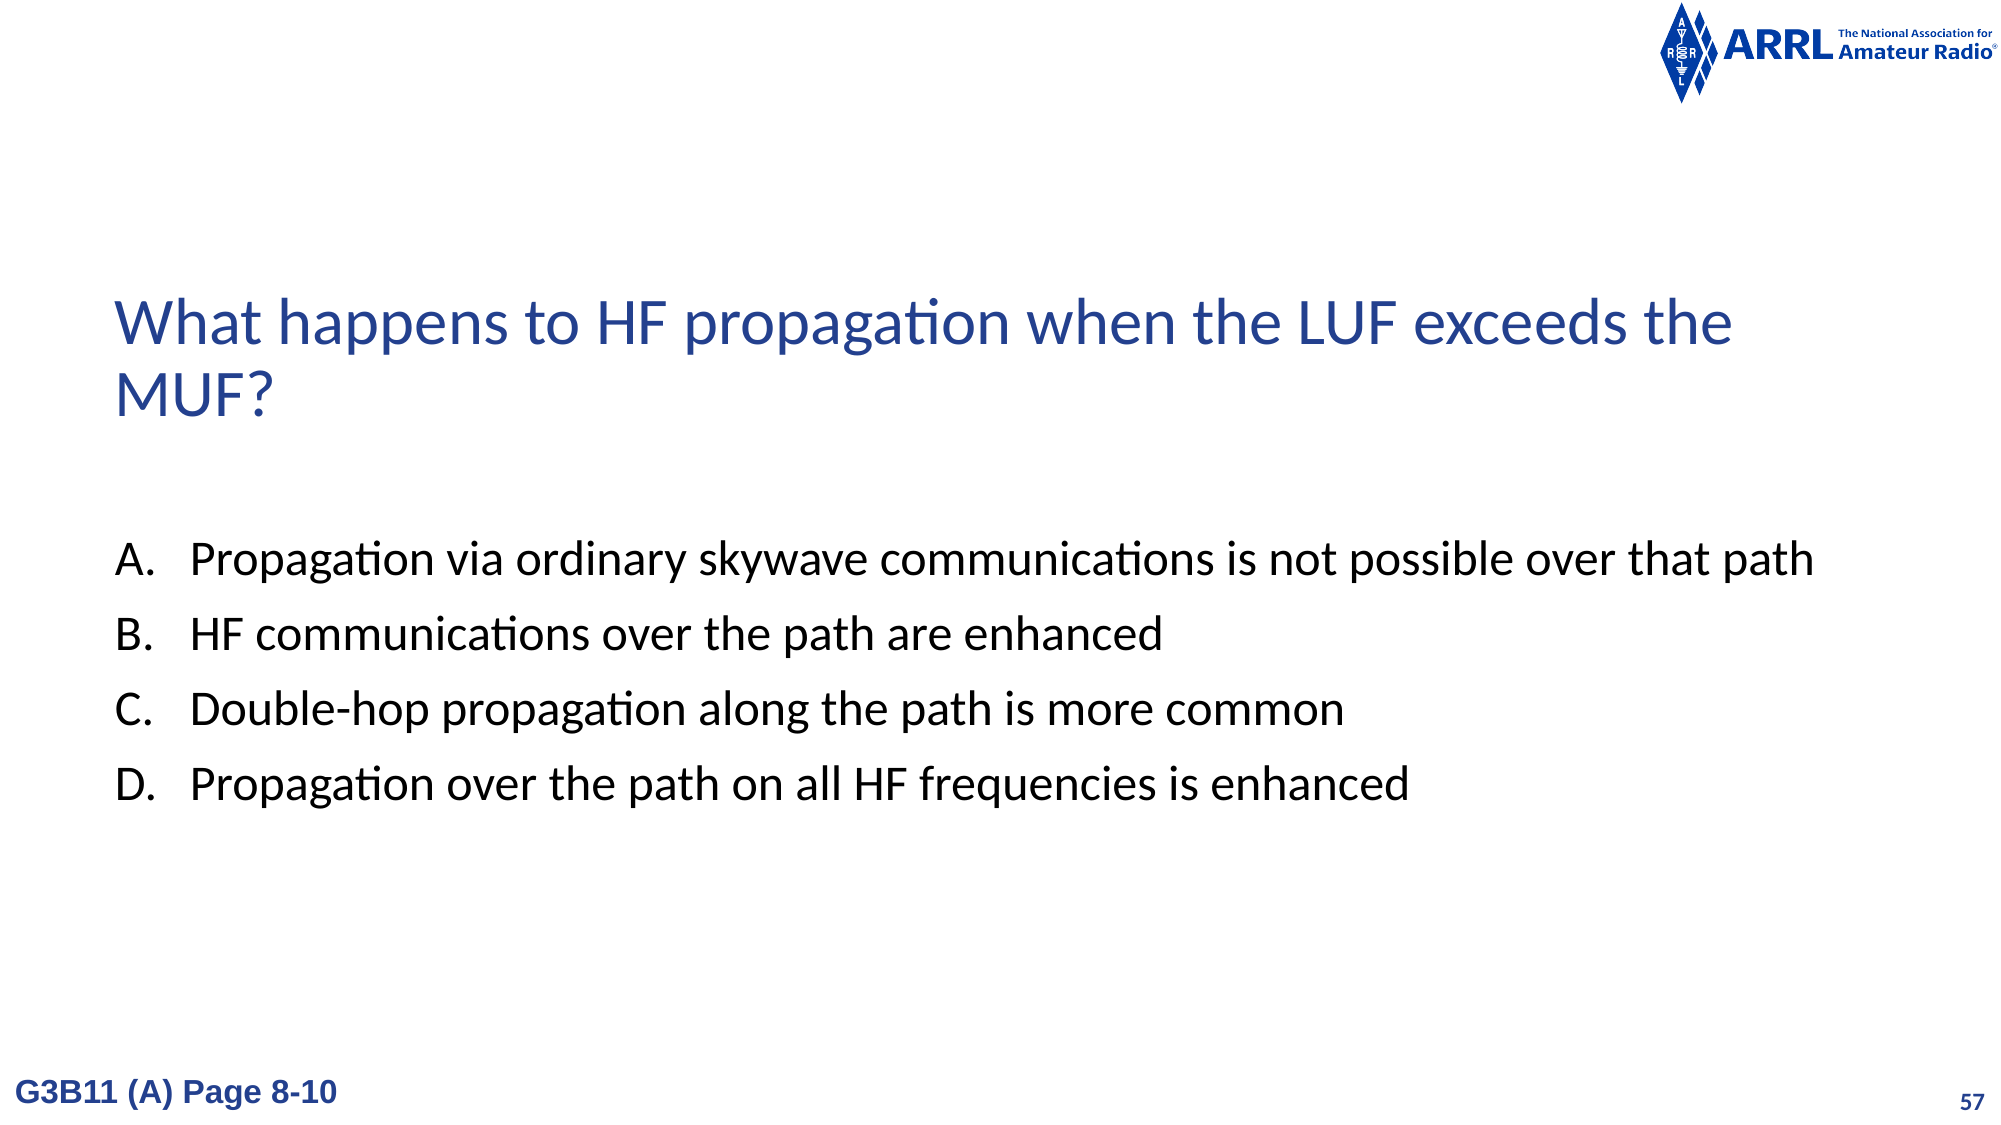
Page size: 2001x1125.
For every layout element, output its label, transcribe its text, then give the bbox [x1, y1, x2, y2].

list Propagation via ordinary skywave communications is not possible over that path HF communications over the path are enhanced Double-hop propagation along the path is more common Propagation over the path on all HF frequencies is enhanced [99, 525, 1938, 1005]
picture [1658, 0, 1999, 106]
title What happens to HF propagation when the LUF exceeds the MUF? [99, 249, 1900, 468]
text_box 57 [1875, 1077, 2000, 1123]
text_box G3B11 (A) Page 8-10 [0, 1062, 1313, 1118]
